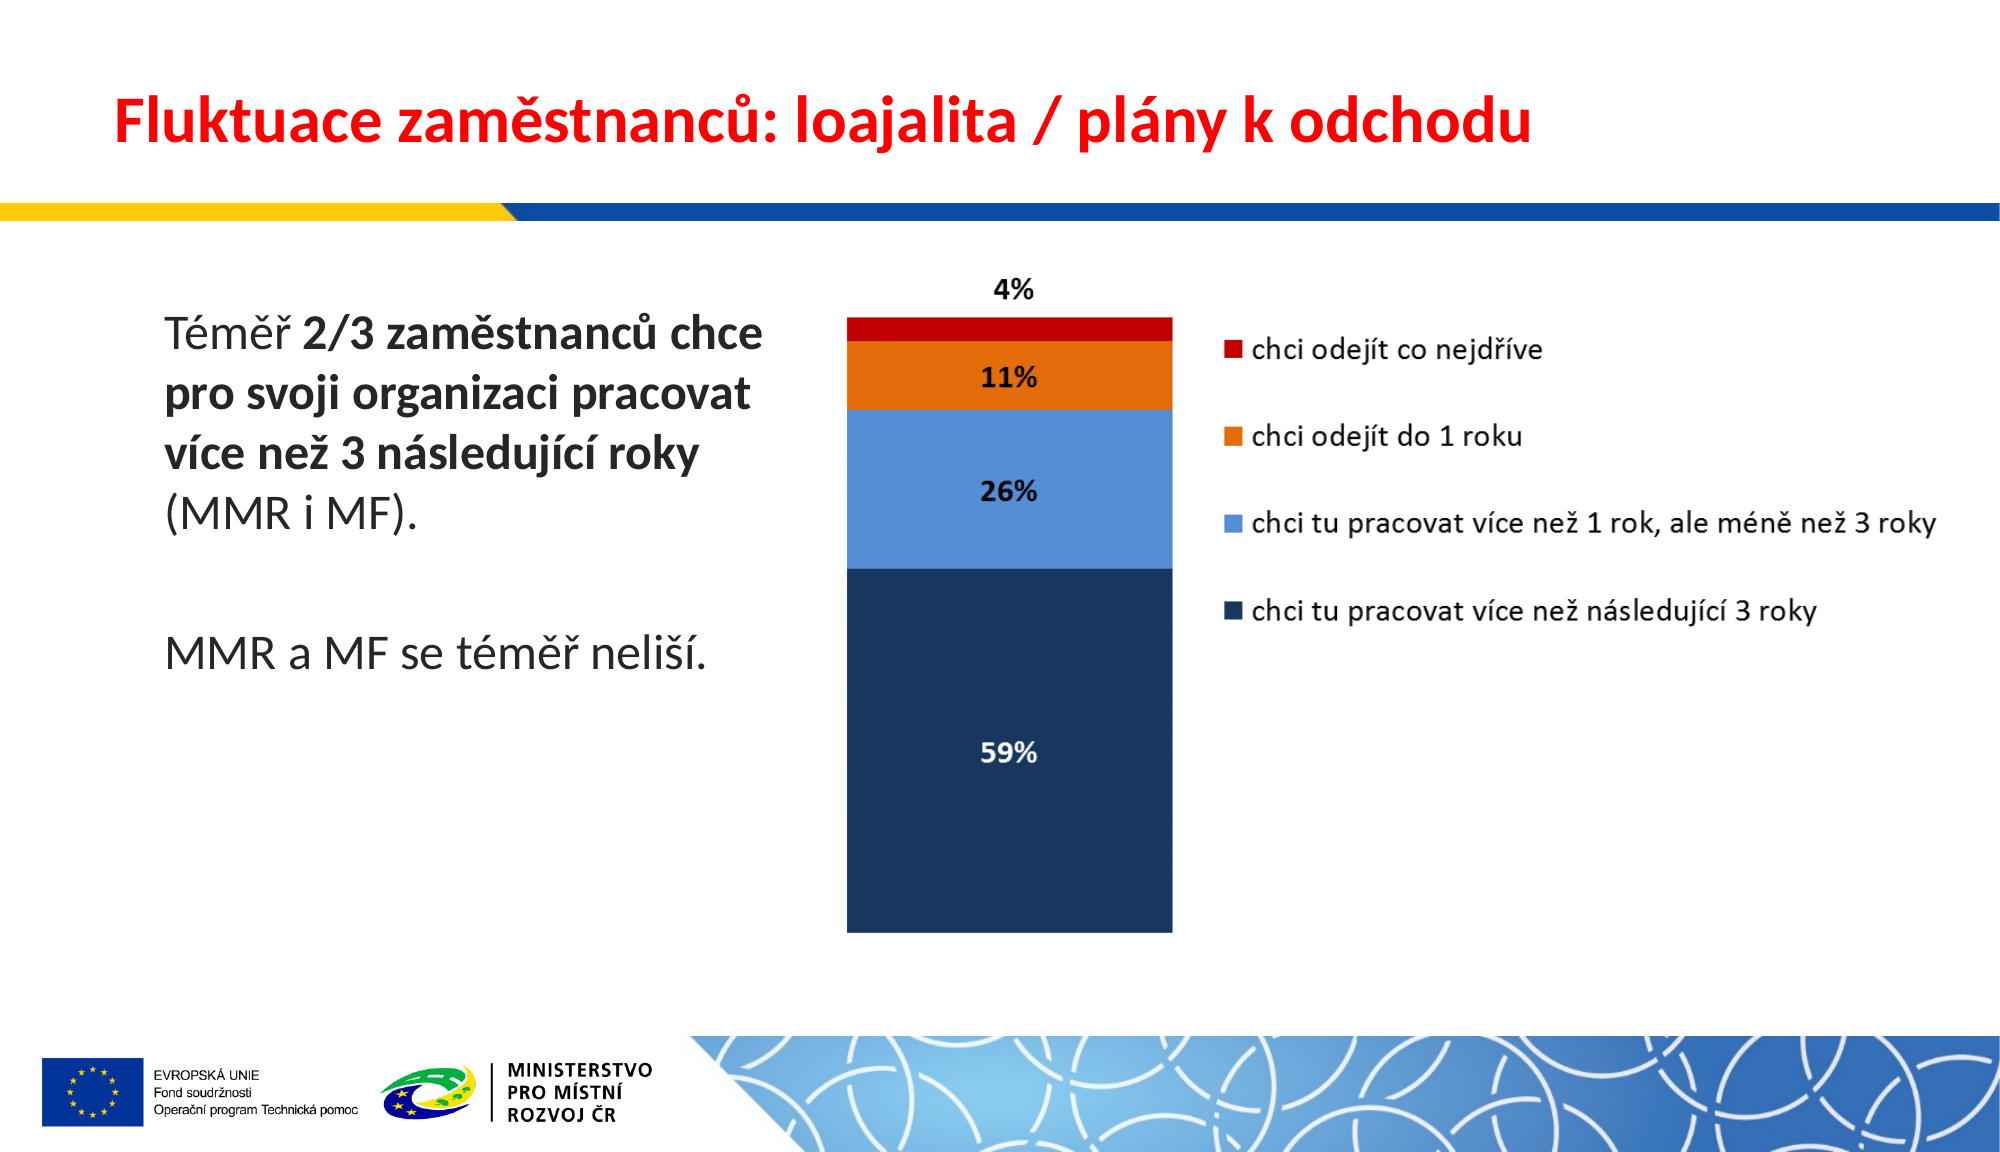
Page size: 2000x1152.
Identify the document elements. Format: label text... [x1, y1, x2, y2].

title Fluktuace zaměstnanců: loajalita / plány k odchodu [99, 67, 1900, 163]
picture [0, 203, 2000, 221]
picture [19, 1035, 674, 1149]
picture [680, 1036, 2000, 1152]
list Téměř 2/3 zaměstnanců chce pro svoji organizaci pracovat více než 3 následující roky (MMR i MF). MMR a MF se téměř neliší. [149, 292, 788, 600]
picture [805, 256, 1960, 978]
